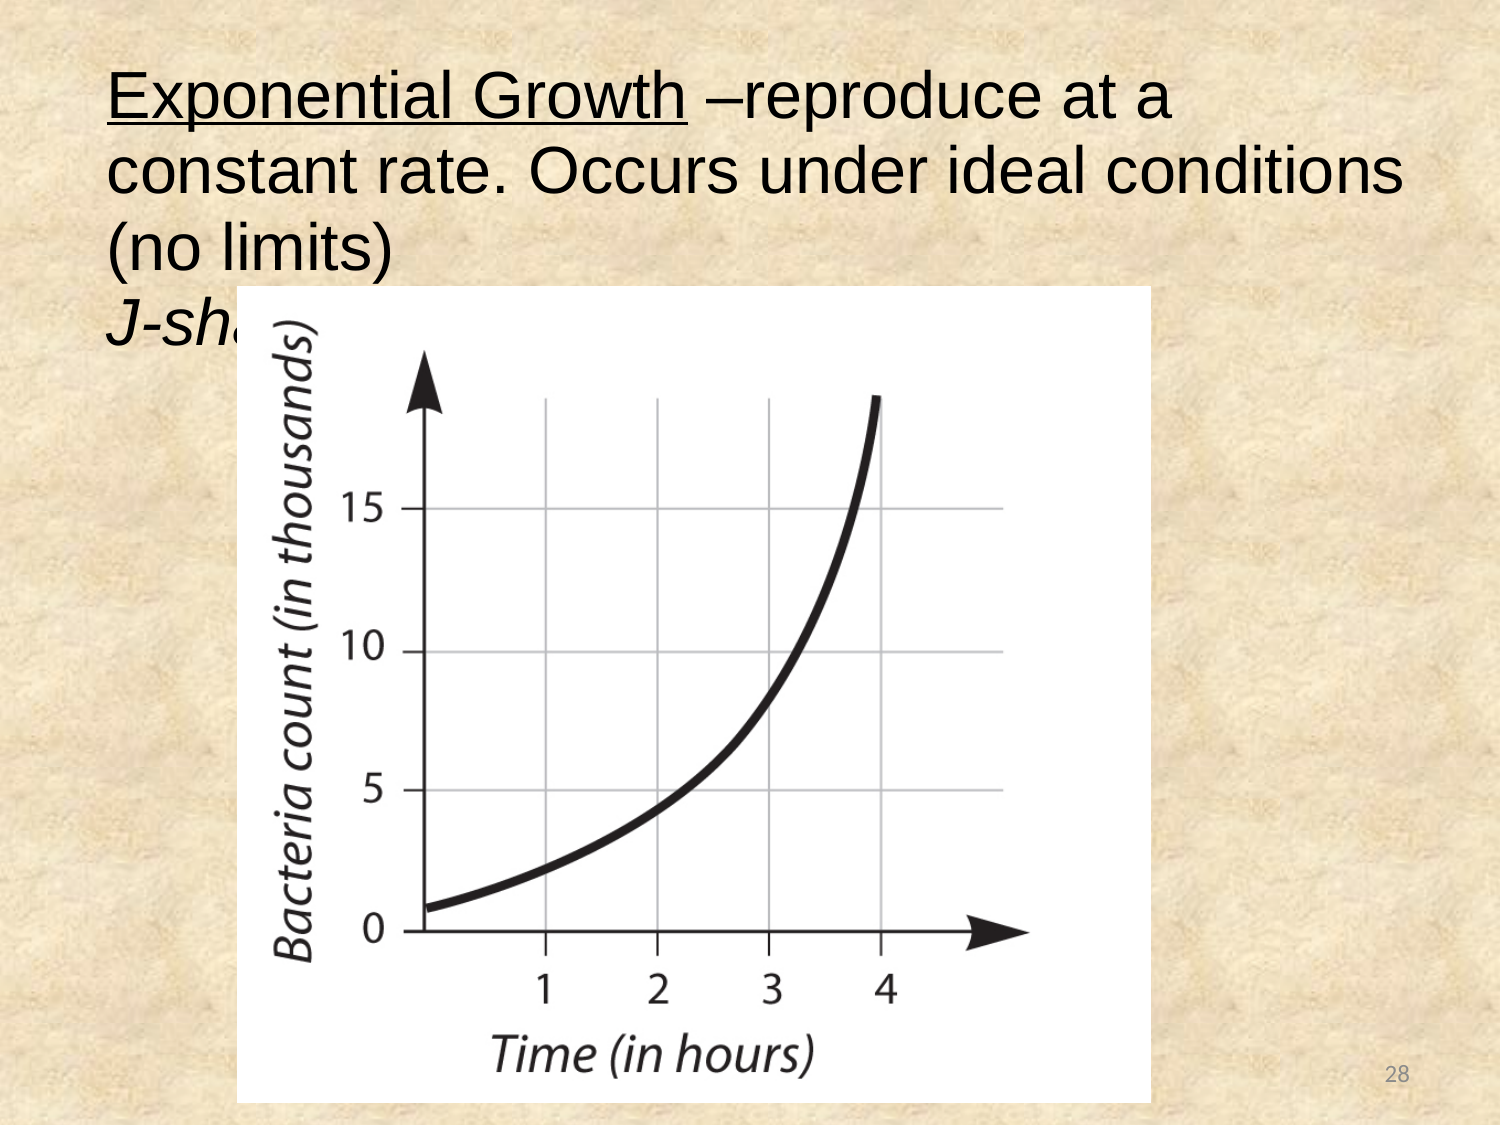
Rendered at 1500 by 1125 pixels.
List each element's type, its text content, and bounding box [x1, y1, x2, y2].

slide_number 28 [1156, 1042, 1425, 1103]
text_box Exponential Growth –reproduce at a constant rate. Occurs under ideal conditions (no limits) J-shape curve [106, 57, 1444, 362]
picture [237, 285, 1152, 1103]
